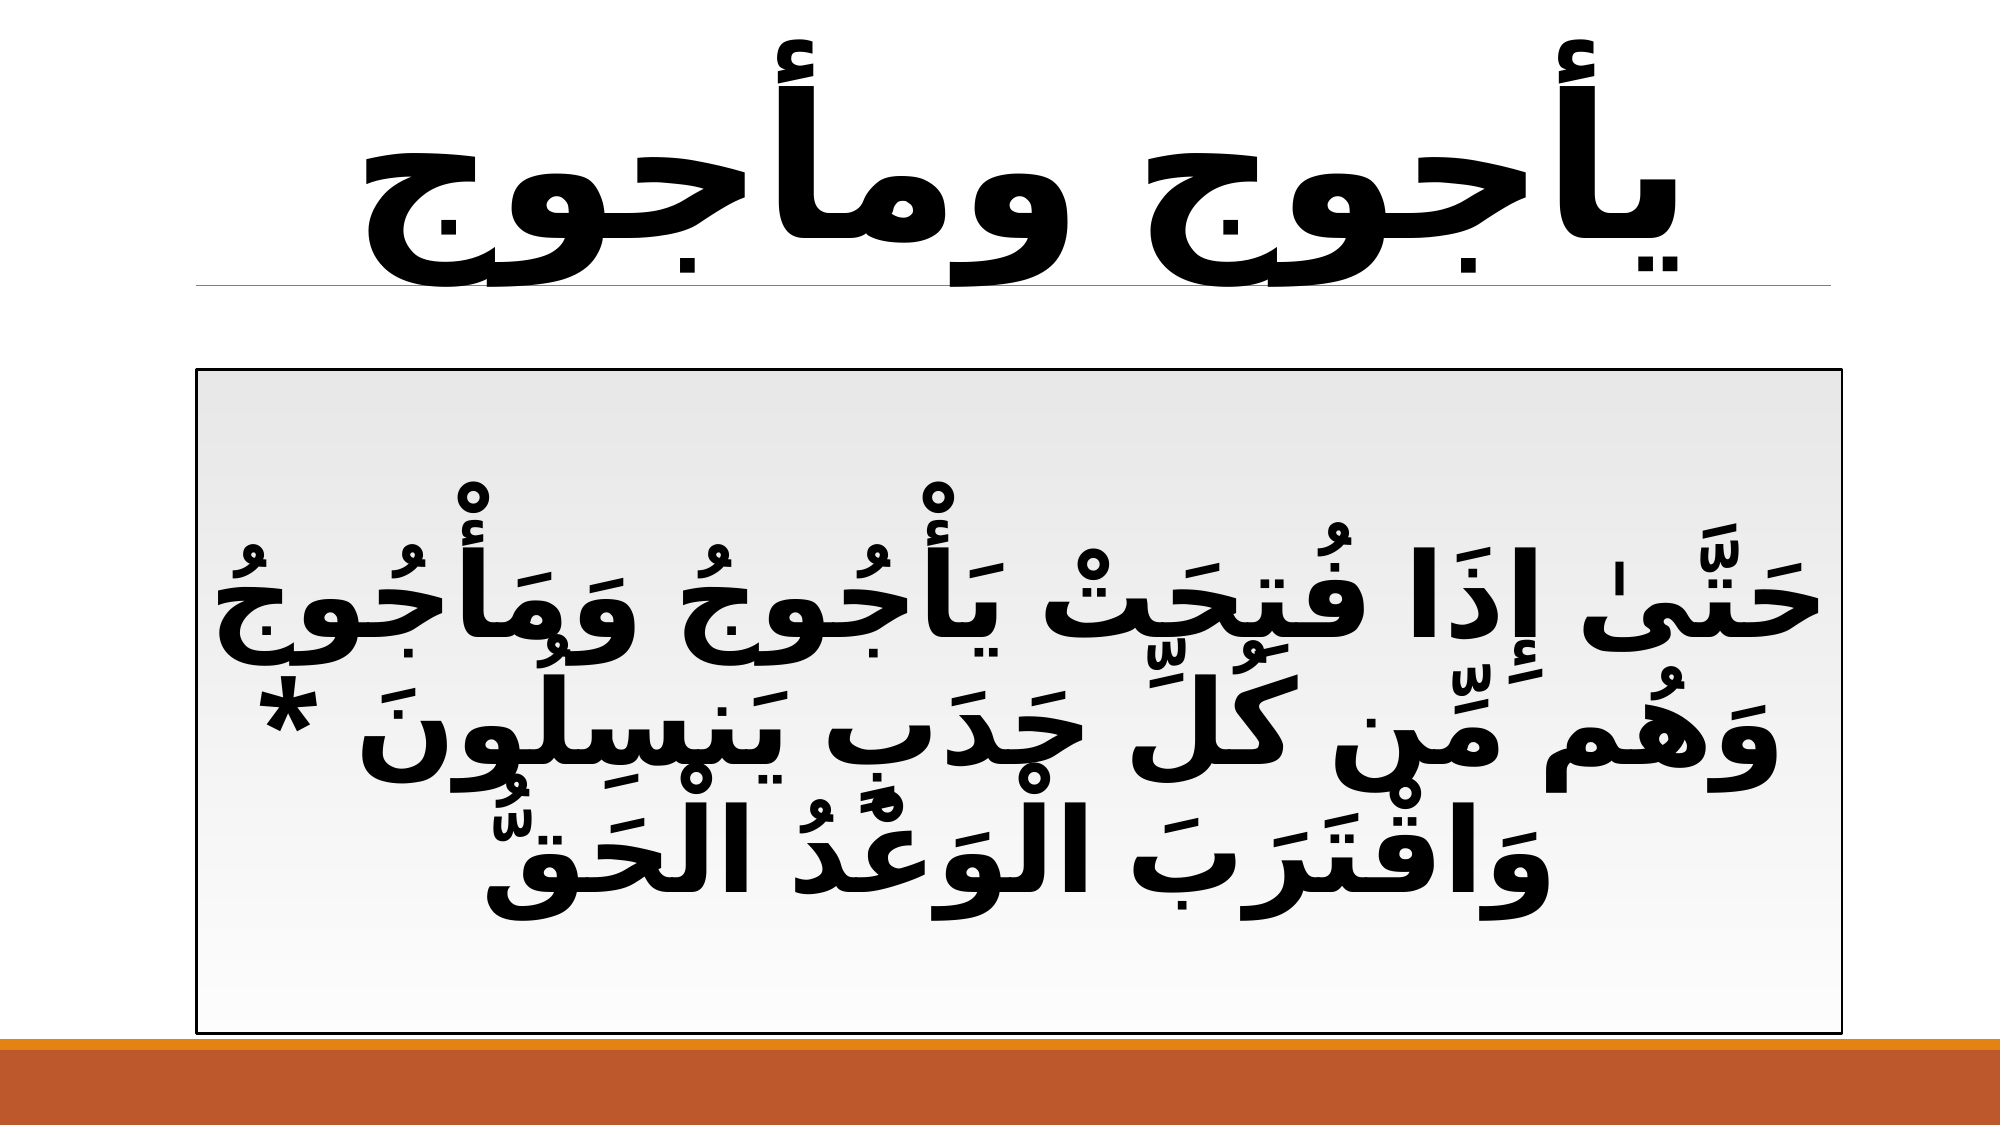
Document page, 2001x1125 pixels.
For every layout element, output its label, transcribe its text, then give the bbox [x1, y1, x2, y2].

list حَتَّىٰ إِذَا فُتِحَتْ يَأْجُوجُ وَمَأْجُوجُ وَهُم مِّن كُلِّ حَدَبٍ يَنسِلُونَ * وَاقْتَرَبَ الْوَعْدُ الْحَقُّ [195, 368, 1843, 1035]
title يأجوج ومأجوج [232, 44, 1813, 288]
